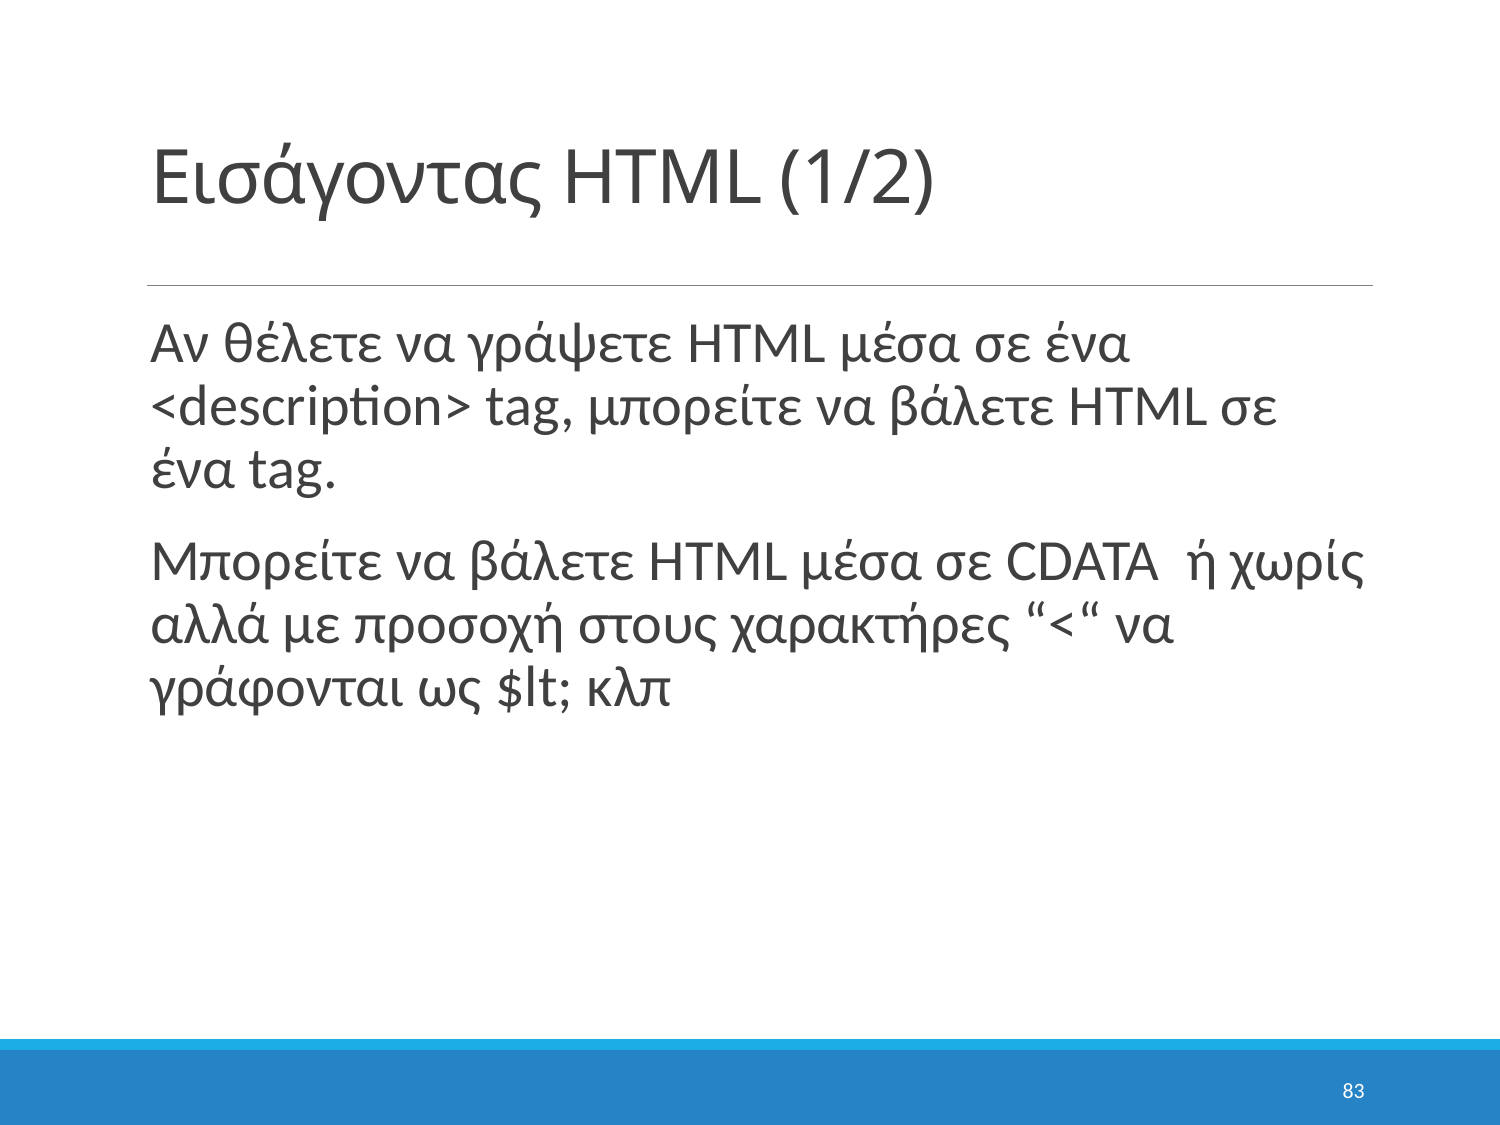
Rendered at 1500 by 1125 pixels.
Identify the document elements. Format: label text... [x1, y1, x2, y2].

slide_number 83 [1218, 1059, 1380, 1120]
title Εισάγοντας HTML (1/2) [135, 43, 1373, 227]
list Αν θέλετε να γράψετε HTML μέσα σε ένα <description> tag, μπορείτε να βάλετε HTML σε ένα tag. Μπορείτε να βάλετε HTML μέσα σε CDATA ή χωρίς αλλά με προσοχή στους χαρακτήρες “<“ να γράφονται ως $lt; κλπ [135, 304, 1373, 1029]
